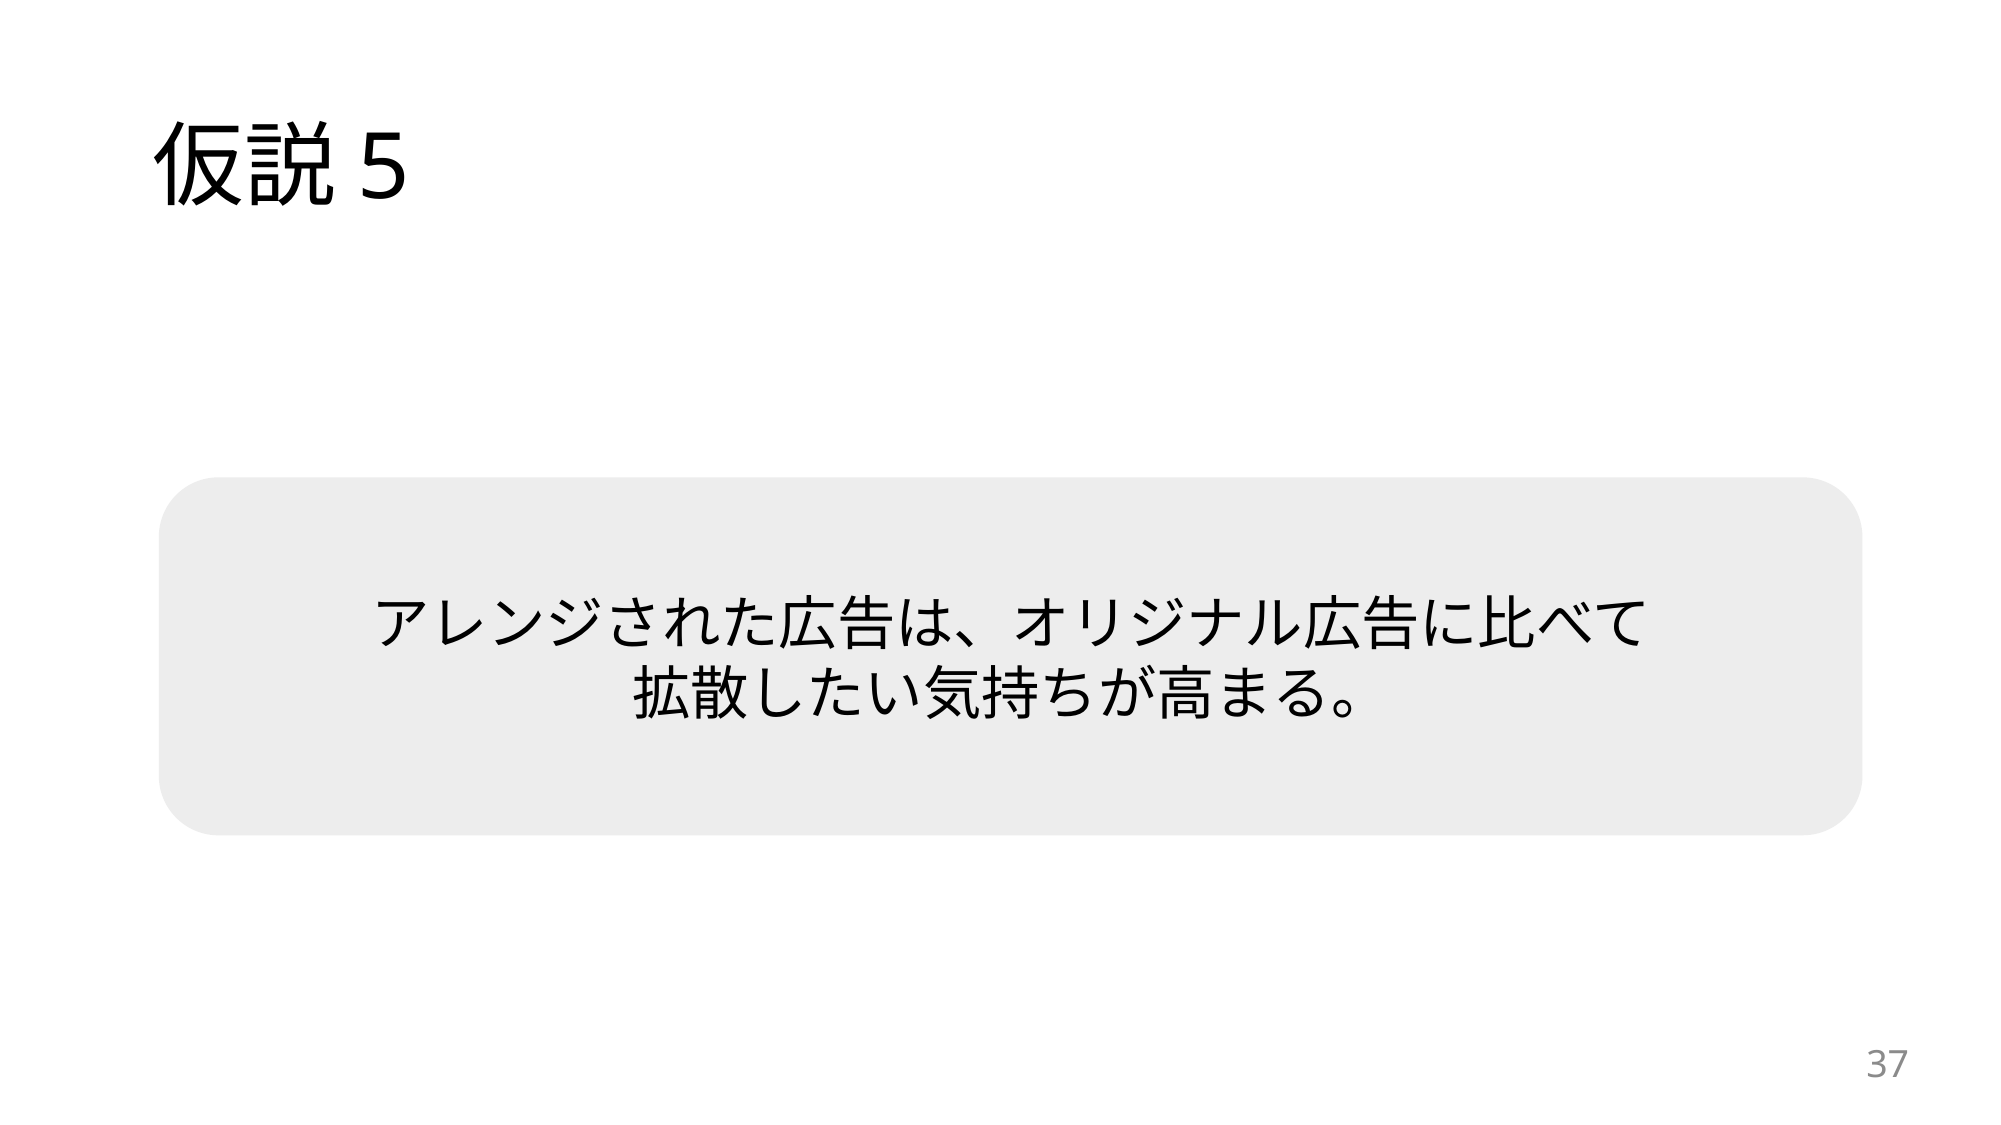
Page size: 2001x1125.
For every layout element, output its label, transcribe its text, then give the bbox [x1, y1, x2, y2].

title 仮説5 [137, 59, 1863, 278]
slide_number 37 [1474, 1035, 1925, 1096]
text_box アレンジされた広告は、オリジナル広告に比べて 拡散したい気持ちが高まる。 [157, 475, 1865, 837]
